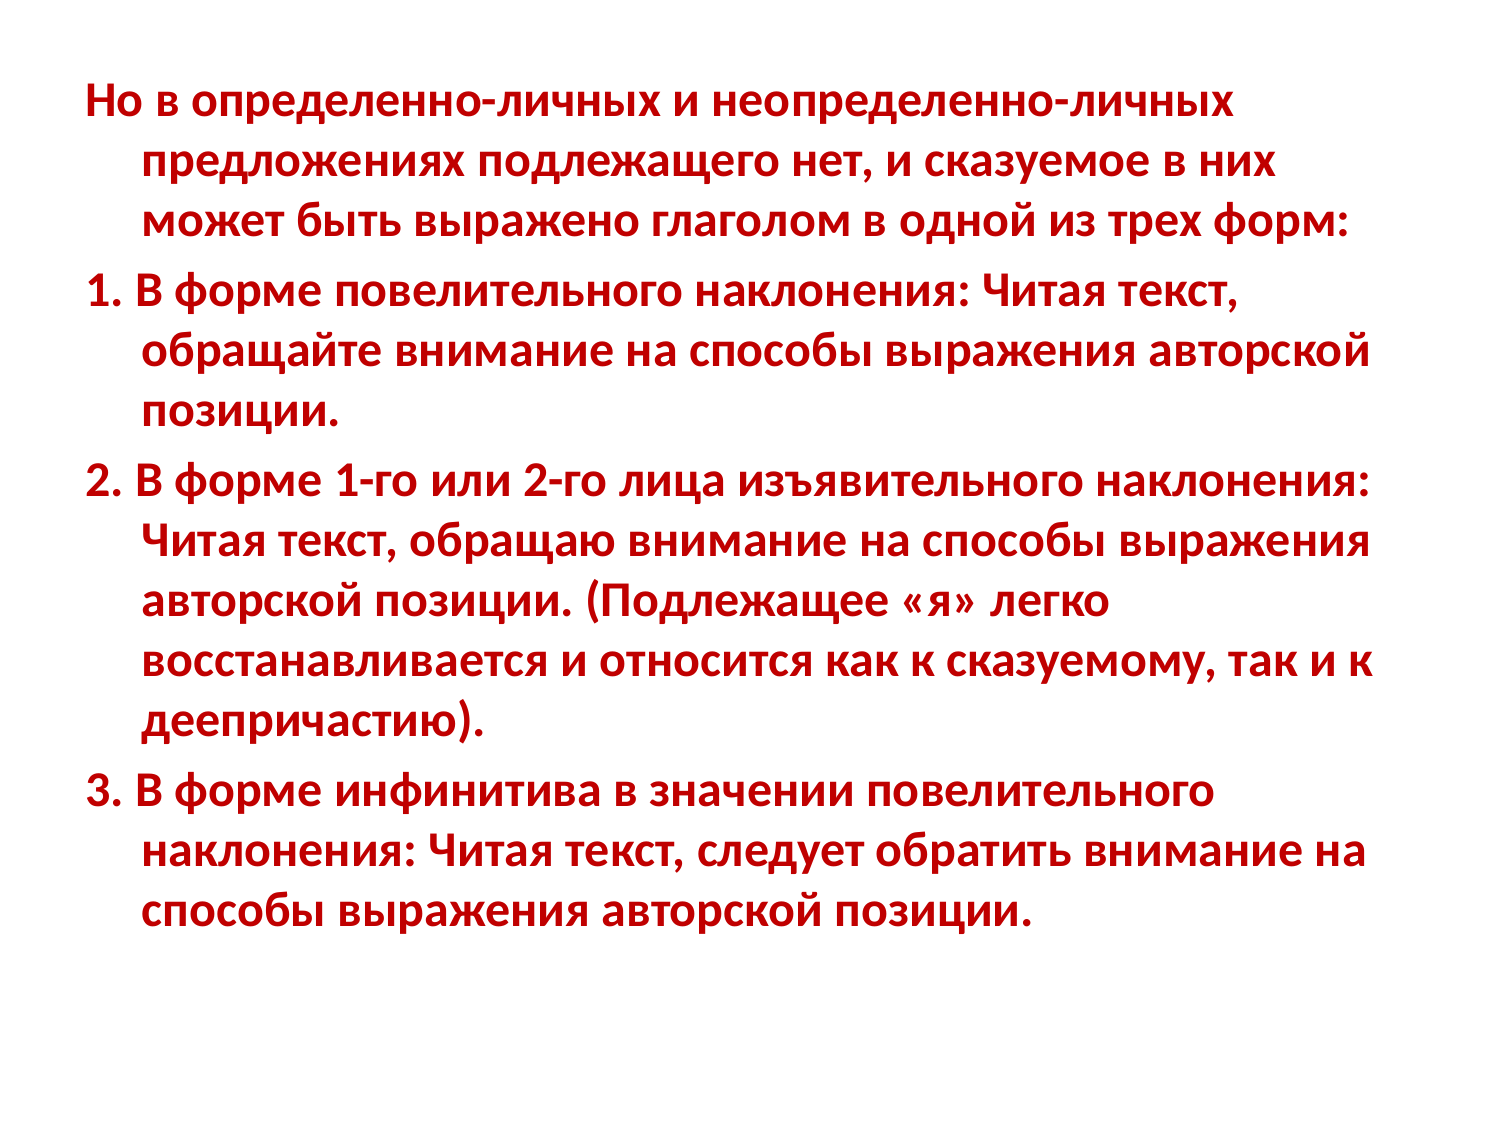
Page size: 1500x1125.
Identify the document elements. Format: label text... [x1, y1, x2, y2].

list Но в определенно-личных и неопределенно-личных предложениях подлежащего нет, и сказуемое в них может быть выражено глаголом в одной из трех форм: 1. В форме повелительного наклонения: Читая текст, обращайте внимание на способы выражения авторской позиции. 2. В форме 1-го или 2-го лица изъявительного наклонения: Читая текст, обращаю внимание на способы выражения авторской позиции. (Подлежащее «я» легко восстанавливается и относится как к сказуемому, так и к деепричастию). 3. В форме инфинитива в значении повелительного наклонения: Читая текст, следует обратить внимание на способы выражения авторской позиции. [70, 58, 1421, 965]
